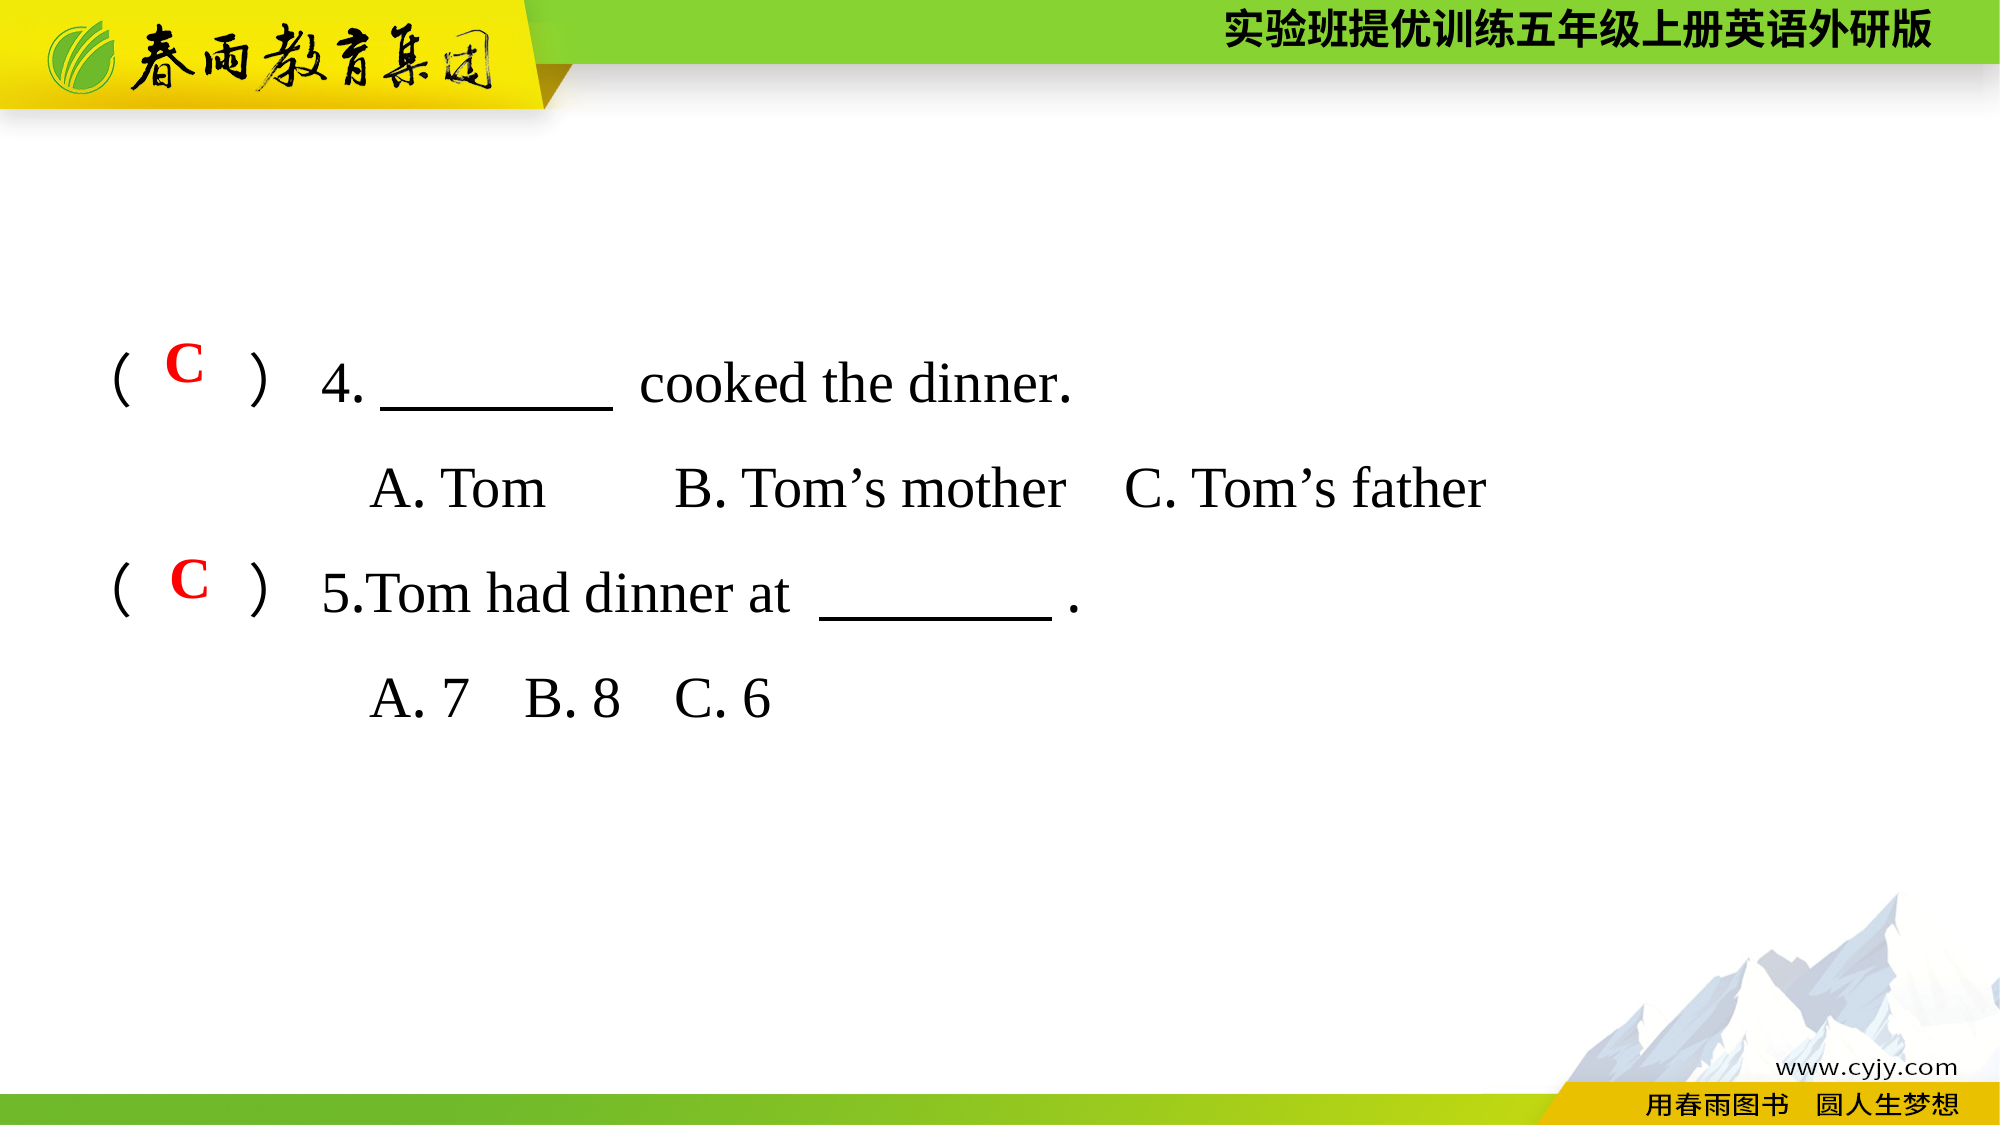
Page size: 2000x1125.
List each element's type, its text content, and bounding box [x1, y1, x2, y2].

picture [0, 0, 2000, 1125]
list （ ）4. cooked the dinner. A. Tom B. Tom’s mother C. Tom’s father （ ）5.Tom had dinner at . A. 7 B. 8 C. 6 [59, 302, 1944, 728]
text_box C [149, 316, 222, 402]
text_box C [154, 532, 227, 618]
